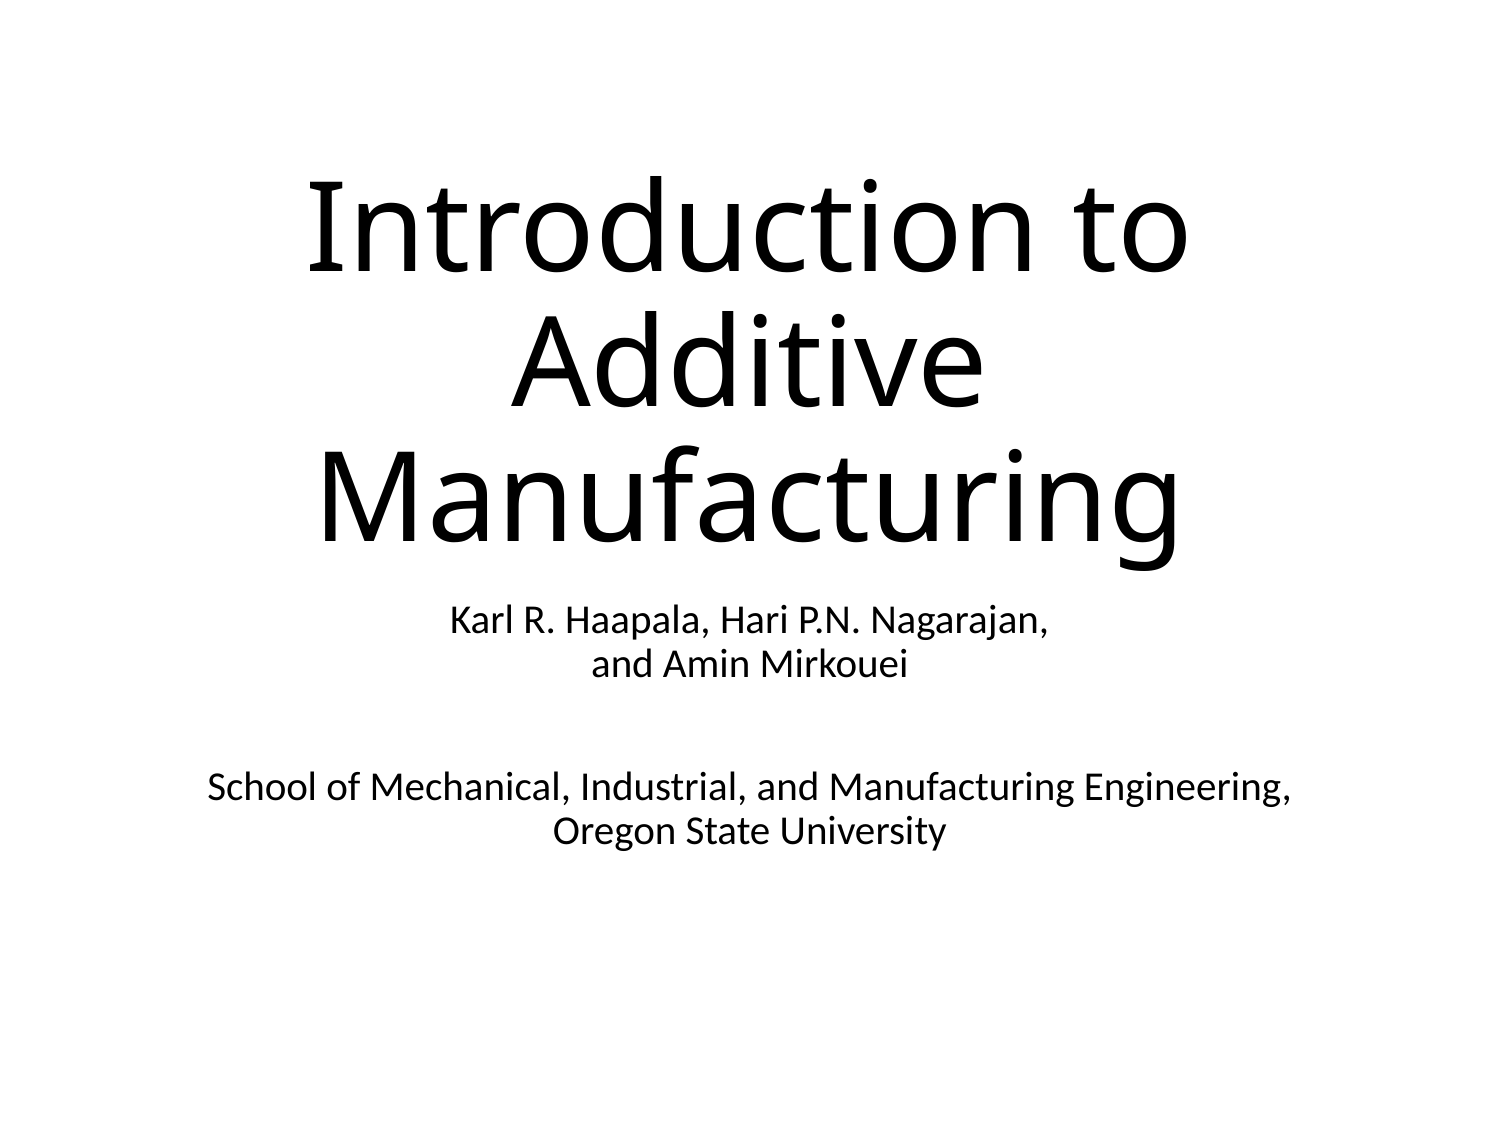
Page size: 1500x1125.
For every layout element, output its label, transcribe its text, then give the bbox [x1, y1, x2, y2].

subtitle Karl R. Haapala, Hari P.N. Nagarajan, and Amin Mirkouei School of Mechanical, Industrial, and Manufacturing Engineering, Oregon State University [187, 590, 1313, 863]
title Introduction to Additive Manufacturing [112, 184, 1388, 576]
